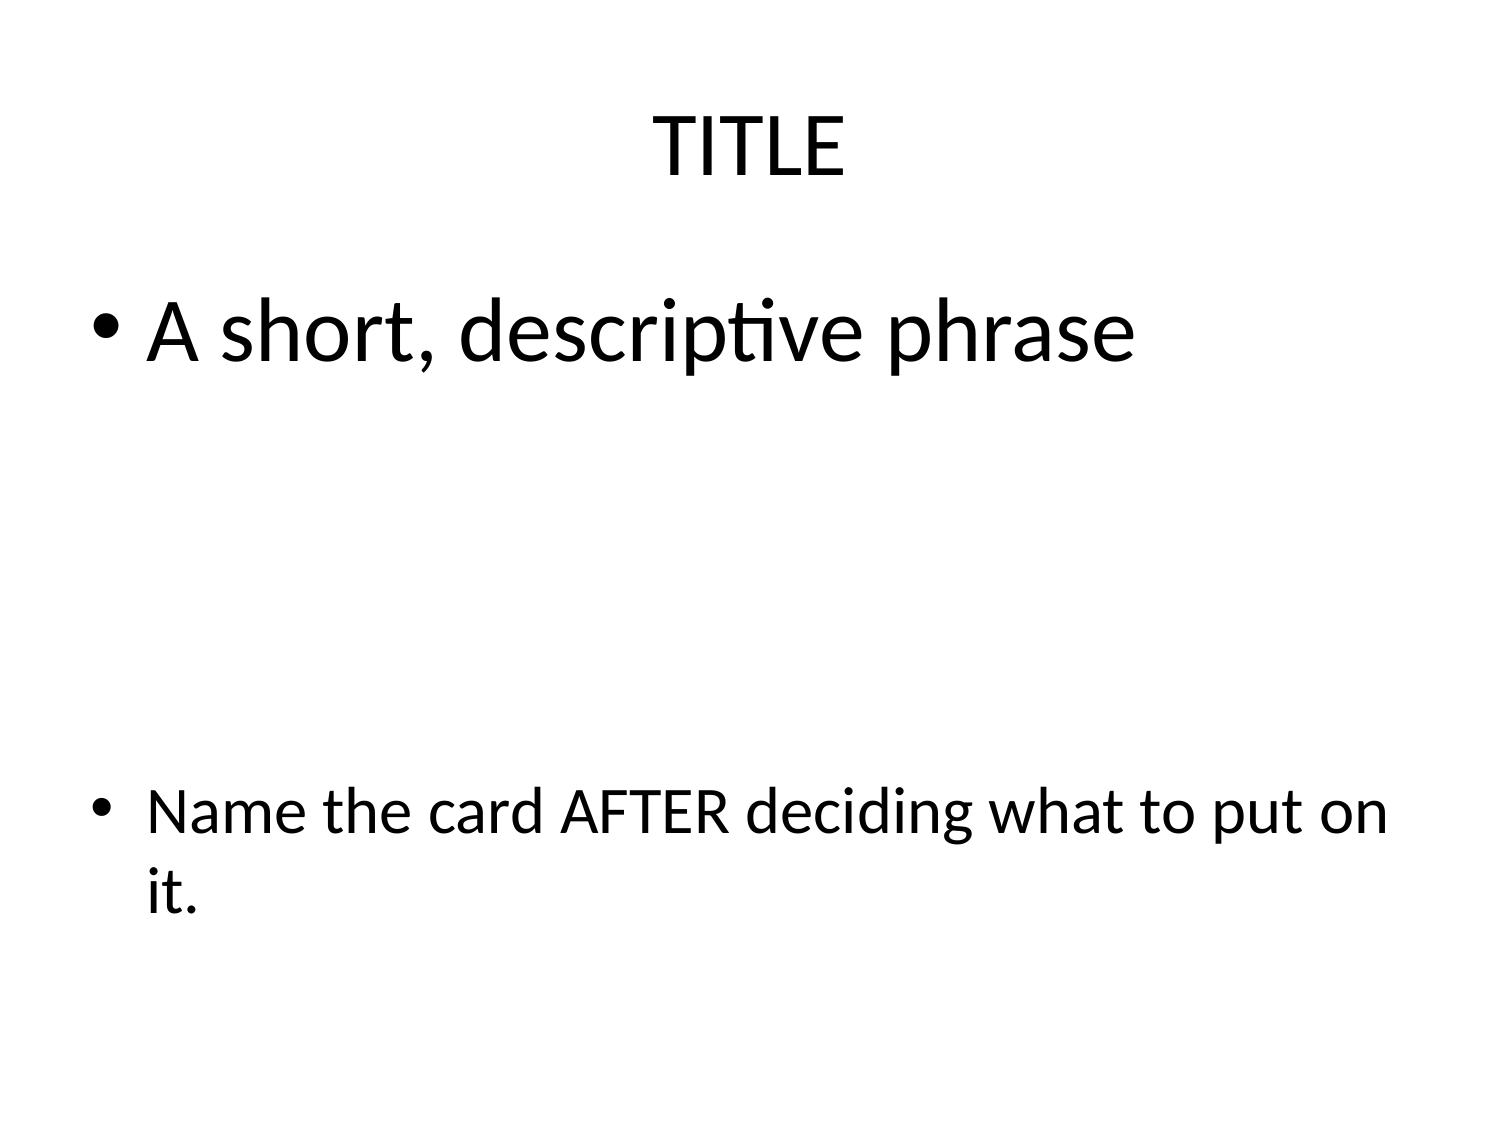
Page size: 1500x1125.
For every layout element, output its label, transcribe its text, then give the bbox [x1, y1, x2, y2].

list A short, descriptive phrase Name the card AFTER deciding what to put on it. [75, 262, 1425, 1005]
title TITLE [75, 45, 1425, 233]
